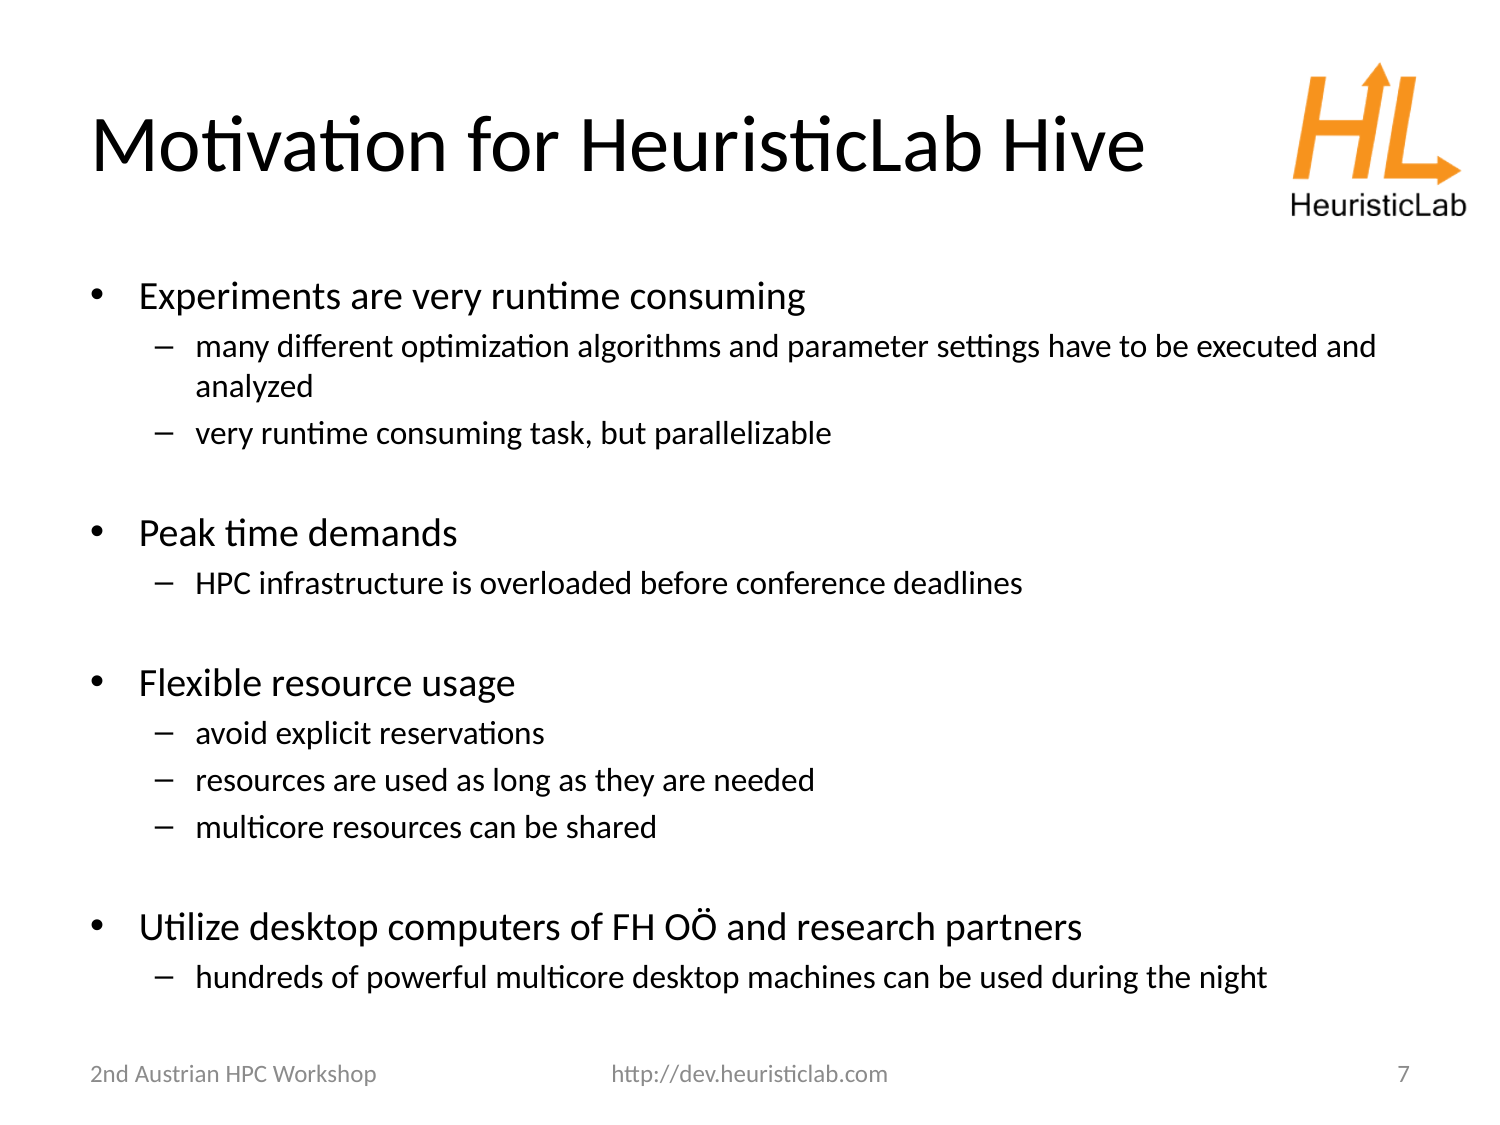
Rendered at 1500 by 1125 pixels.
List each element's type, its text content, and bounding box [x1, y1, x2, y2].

list Experiments are very runtime consuming many different optimization algorithms and parameter settings have to be executed and analyzed very runtime consuming task, but parallelizable Peak time demands HPC infrastructure is overloaded before conference deadlines Flexible resource usage avoid explicit reservations resources are used as long as they are needed multicore resources can be shared Utilize desktop computers of FH OÖ and research partners hundreds of powerful multicore desktop machines can be used during the night [75, 262, 1425, 1005]
title Motivation for HeuristicLab Hive [75, 45, 1282, 233]
slide_number 7 [1074, 1042, 1425, 1103]
slide_number 2nd Austrian HPC Workshop [75, 1042, 425, 1103]
footer http://dev.heuristiclab.com [512, 1042, 988, 1103]
picture [1281, 27, 1474, 244]
